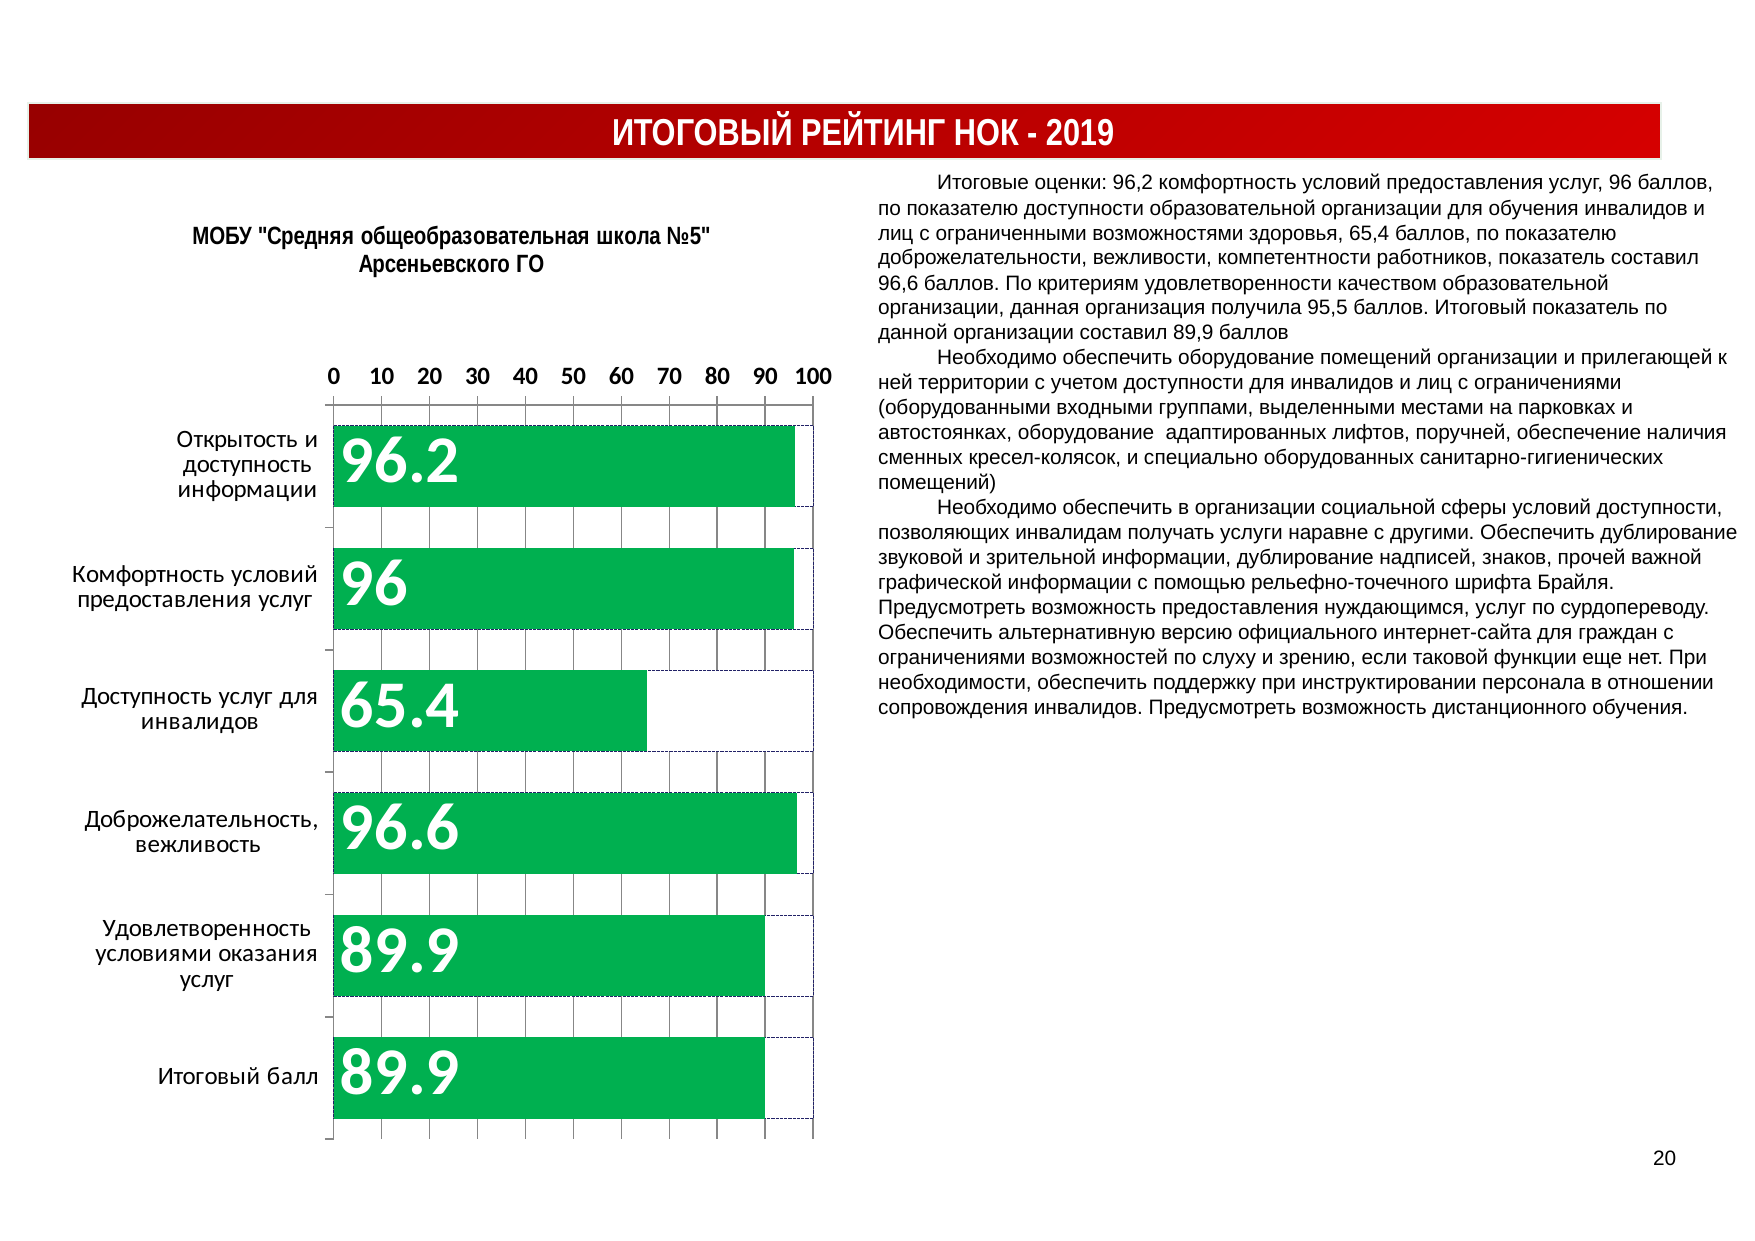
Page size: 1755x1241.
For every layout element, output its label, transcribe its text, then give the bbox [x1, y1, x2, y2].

chart [58, 185, 845, 1172]
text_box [27, 102, 1662, 160]
slide_number 20 [1283, 1136, 1694, 1223]
text_box Итоговые оценки: 96,2 комфортность условий предоставления услуг, 96 баллов, по показателю доступности образовательной организации для обучения инвалидов и лиц с ограниченными возможностями здоровья, 65,4 баллов, по показателю доброжелательности, вежливости, компетентности работников, показатель составил 96,6 баллов. По критериям удовлетворенности качеством образовательной организации, данная организация получила 95,5 баллов. Итоговый показатель по данной организации составил 89,9 баллов Необходимо обеспечить оборудование помещений организации и прилегающей к ней территории с учетом доступности для инвалидов и лиц с ограничениями (оборудованными входными группами, выделенными местами на парковках и автостоянках, оборудование адаптированных лифтов, поручней, обеспечение наличия сменных кресел-колясок, и специально оборудованных санитарно-гигиенических помещений) Необходимо обеспечить в организации социальной сферы условий доступности, позволяющих инвалидам получать услуги наравне с другими. Обеспечить дублирование звуковой и зрительной информации, дублирование надписей, знаков, прочей важной графической информации с помощью рельефно-точечного шрифта Брайля. Предусмотреть возможность предоставления нуждающимся, услуг по сурдопереводу. Обеспечить альтернативную версию официального интернет-сайта для граждан с ограничениями возможностей по слуху и зрению, если таковой функции еще нет. При необходимости, обеспечить поддержку при инструктировании персонала в отношении сопровождения инвалидов. Предусмотреть возможность дистанционного обучения. [863, 161, 1755, 727]
